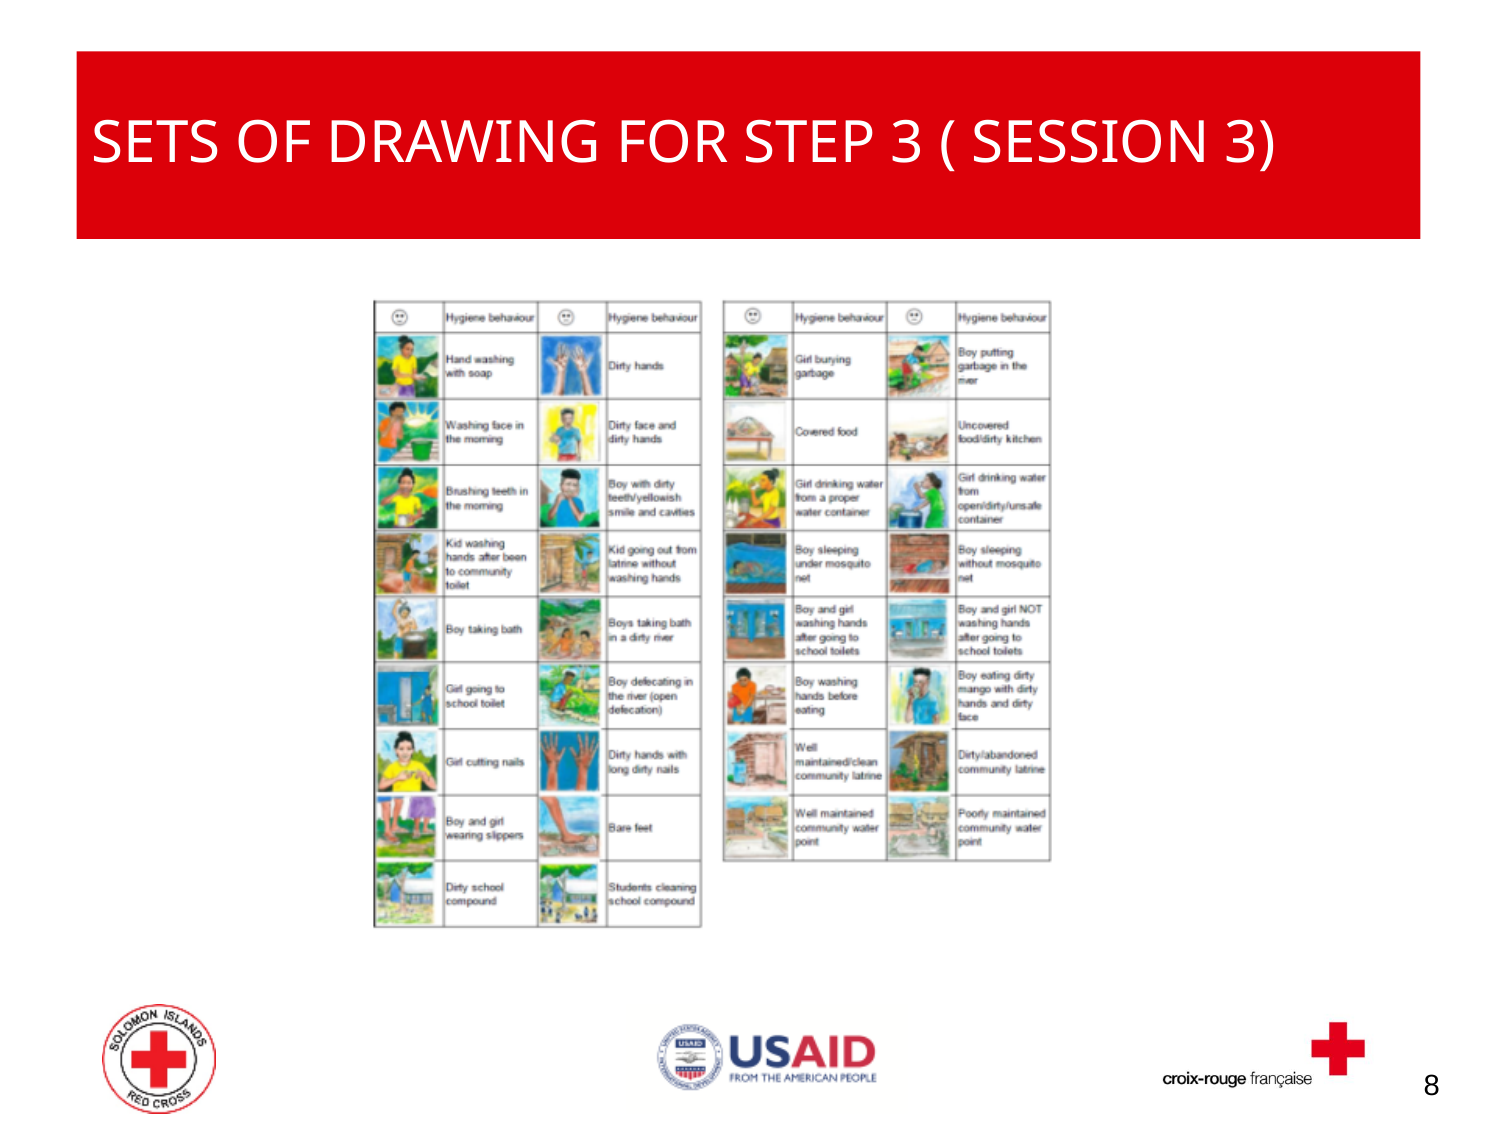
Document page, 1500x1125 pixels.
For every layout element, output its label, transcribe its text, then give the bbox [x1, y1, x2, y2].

picture [1145, 1004, 1382, 1058]
slide_number 8 [1104, 1058, 1455, 1103]
picture [102, 1004, 216, 1114]
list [355, 271, 1105, 950]
picture [626, 1004, 908, 1114]
title Sets of drawing for Step 3 ( Session 3) [76, 51, 1421, 240]
